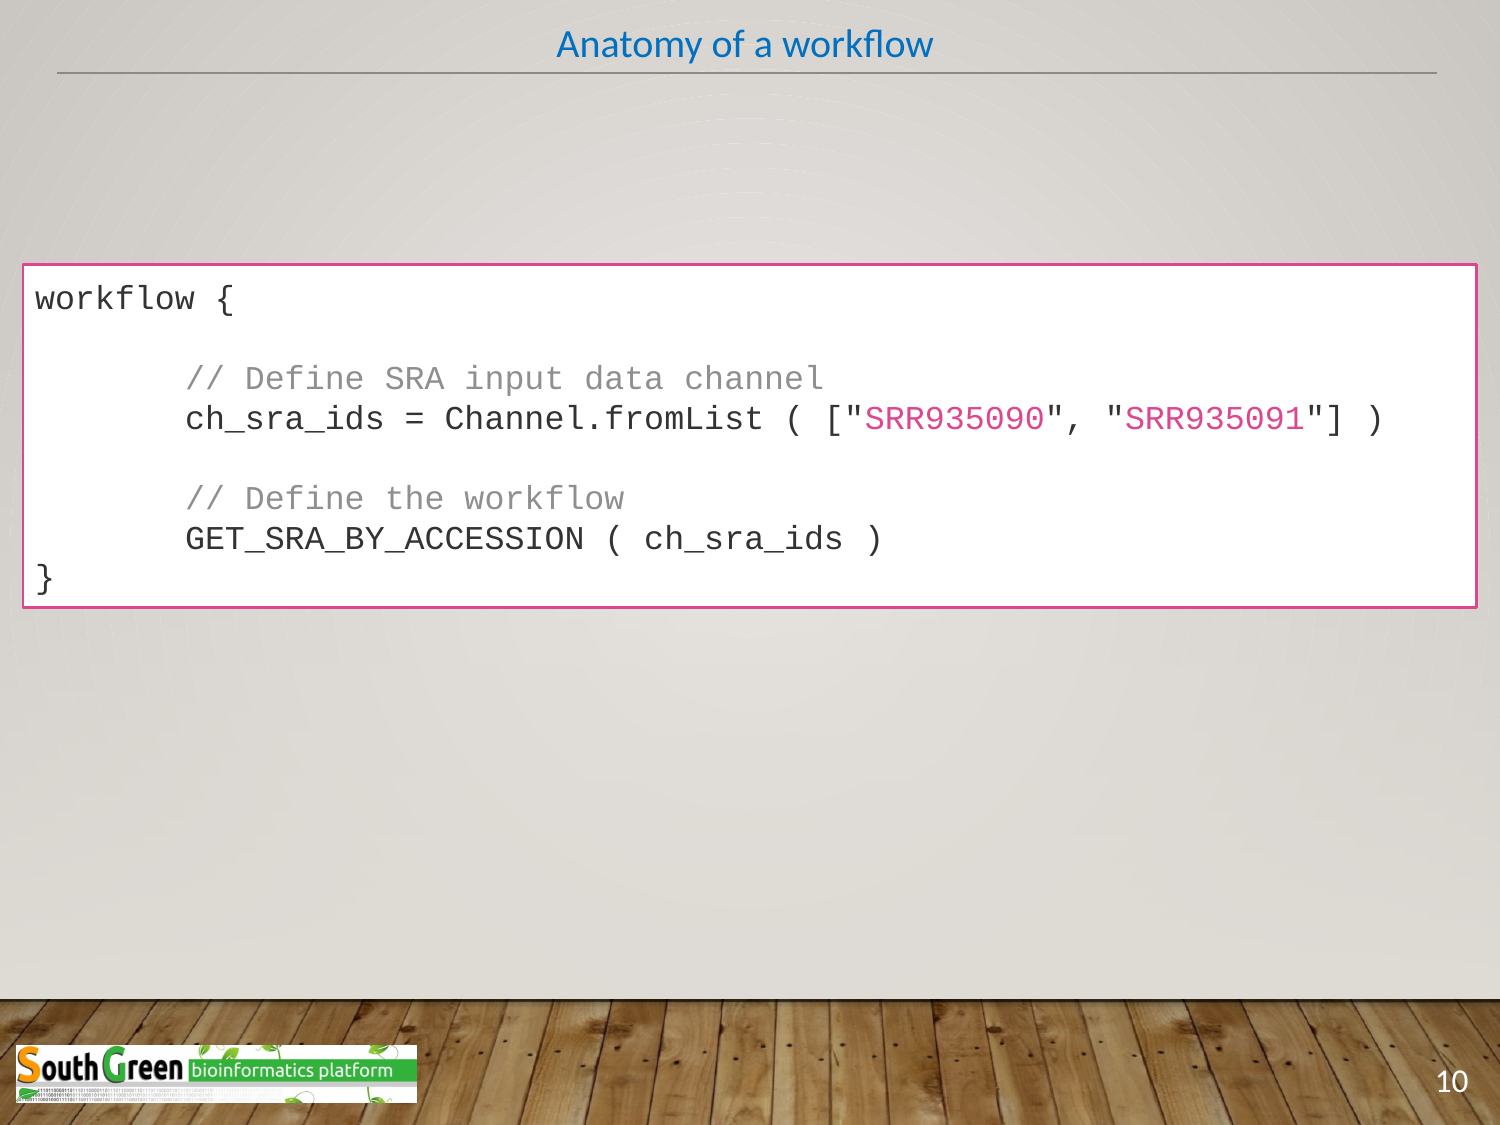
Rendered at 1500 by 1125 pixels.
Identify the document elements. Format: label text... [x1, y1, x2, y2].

text_box workflow { // Define SRA input data channel ch_sra_ids = Channel.fromList ( ["SRR935090", "SRR935091"] ) // Define the workflow GET_SRA_BY_ACCESSION ( ch_sra_ids ) } [22, 263, 1478, 609]
picture [0, 999, 1500, 1125]
list Anatomy of a workflow [0, 0, 1500, 73]
slide_number 10 [1369, 1051, 1484, 1105]
